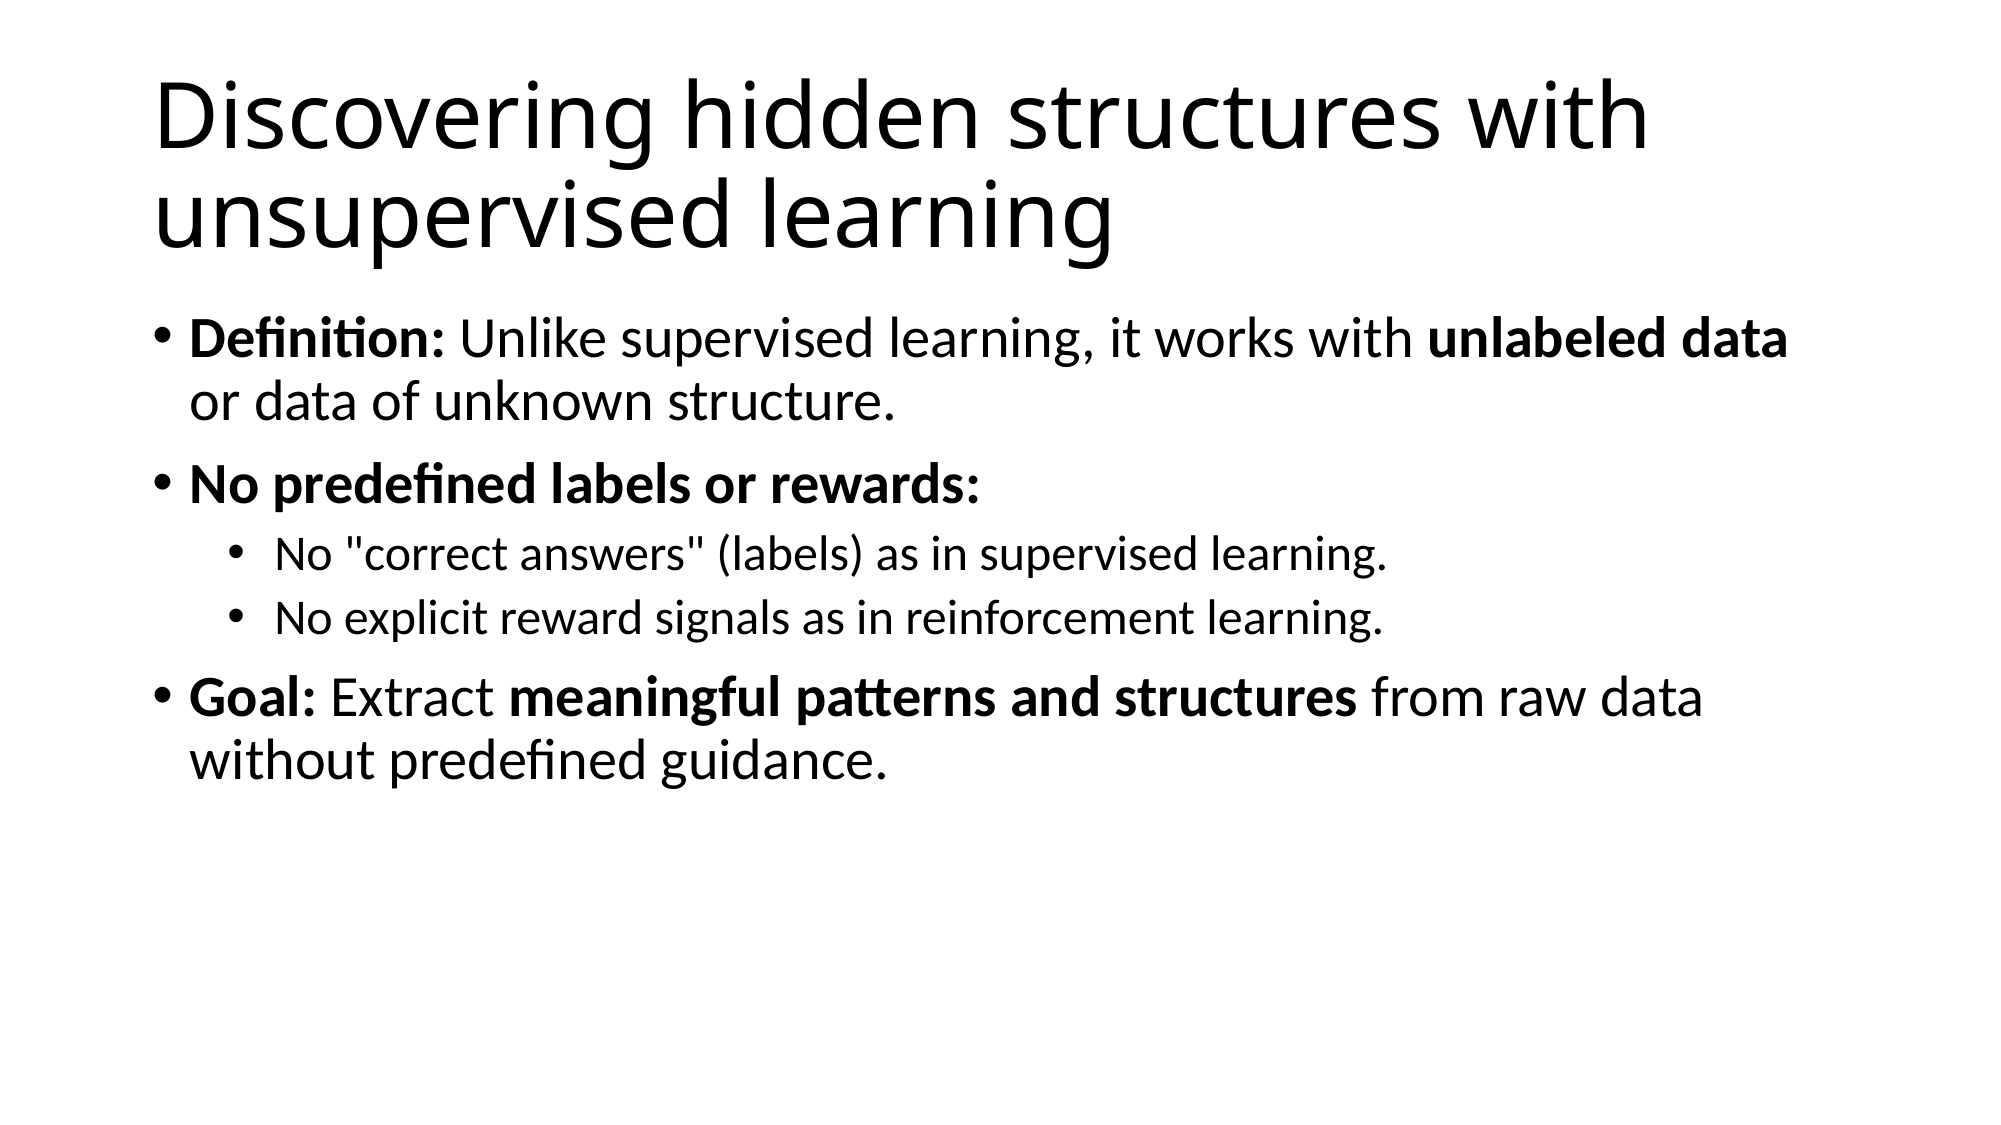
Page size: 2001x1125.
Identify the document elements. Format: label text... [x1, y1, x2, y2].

title Discovering hidden structures with unsupervised learning [137, 59, 1863, 278]
list Definition: Unlike supervised learning, it works with unlabeled data or data of unknown structure. No predefined labels or rewards: No "correct answers" (labels) as in supervised learning. No explicit reward signals as in reinforcement learning. Goal: Extract meaningful patterns and structures from raw data without predefined guidance. [137, 299, 1863, 1014]
